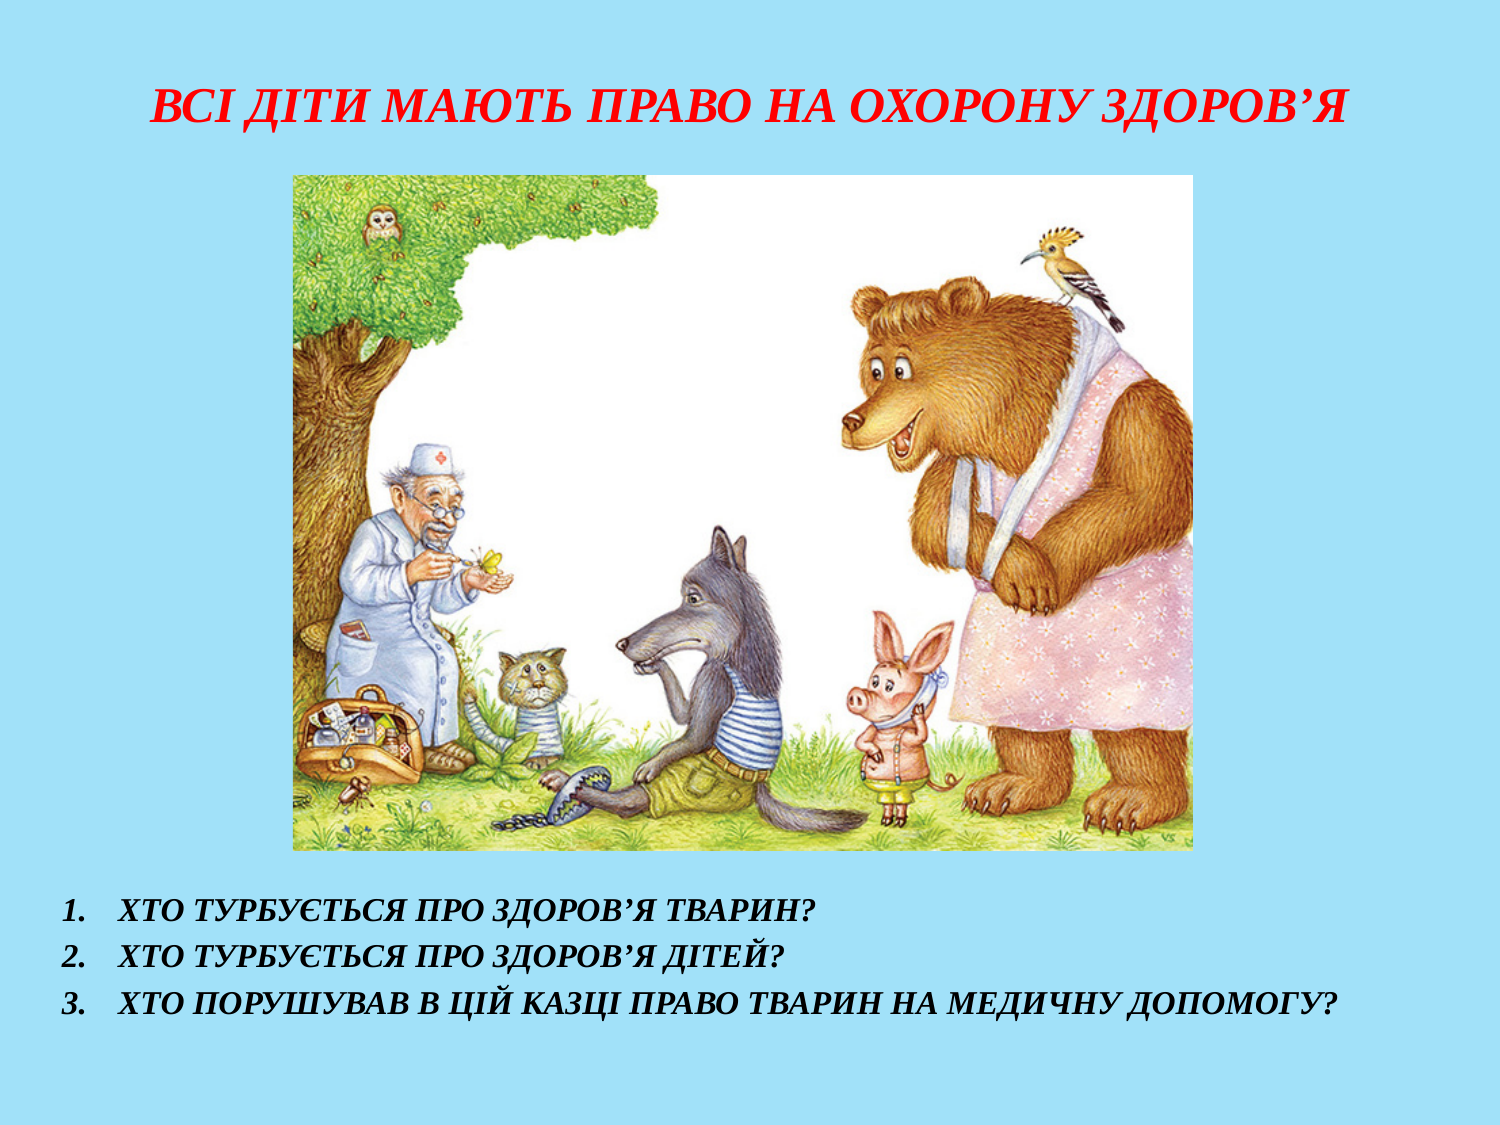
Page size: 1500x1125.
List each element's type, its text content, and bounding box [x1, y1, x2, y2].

list ХТО ТУРБУЄТЬСЯ ПРО ЗДОРОВ’Я ТВАРИН? ХТО ТУРБУЄТЬСЯ ПРО ЗДОРОВ’Я ДІТЕЙ? ХТО ПОРУШУВАВ В ЦІЙ КАЗЦІ ПРАВО ТВАРИН НА МЕДИЧНУ ДОПОМОГУ? [46, 880, 1442, 1067]
picture [292, 175, 1194, 851]
title ВСІ ДІТИ МАЮТЬ ПРАВО НА ОХОРОНУ ЗДОРОВ’Я [82, 46, 1418, 140]
